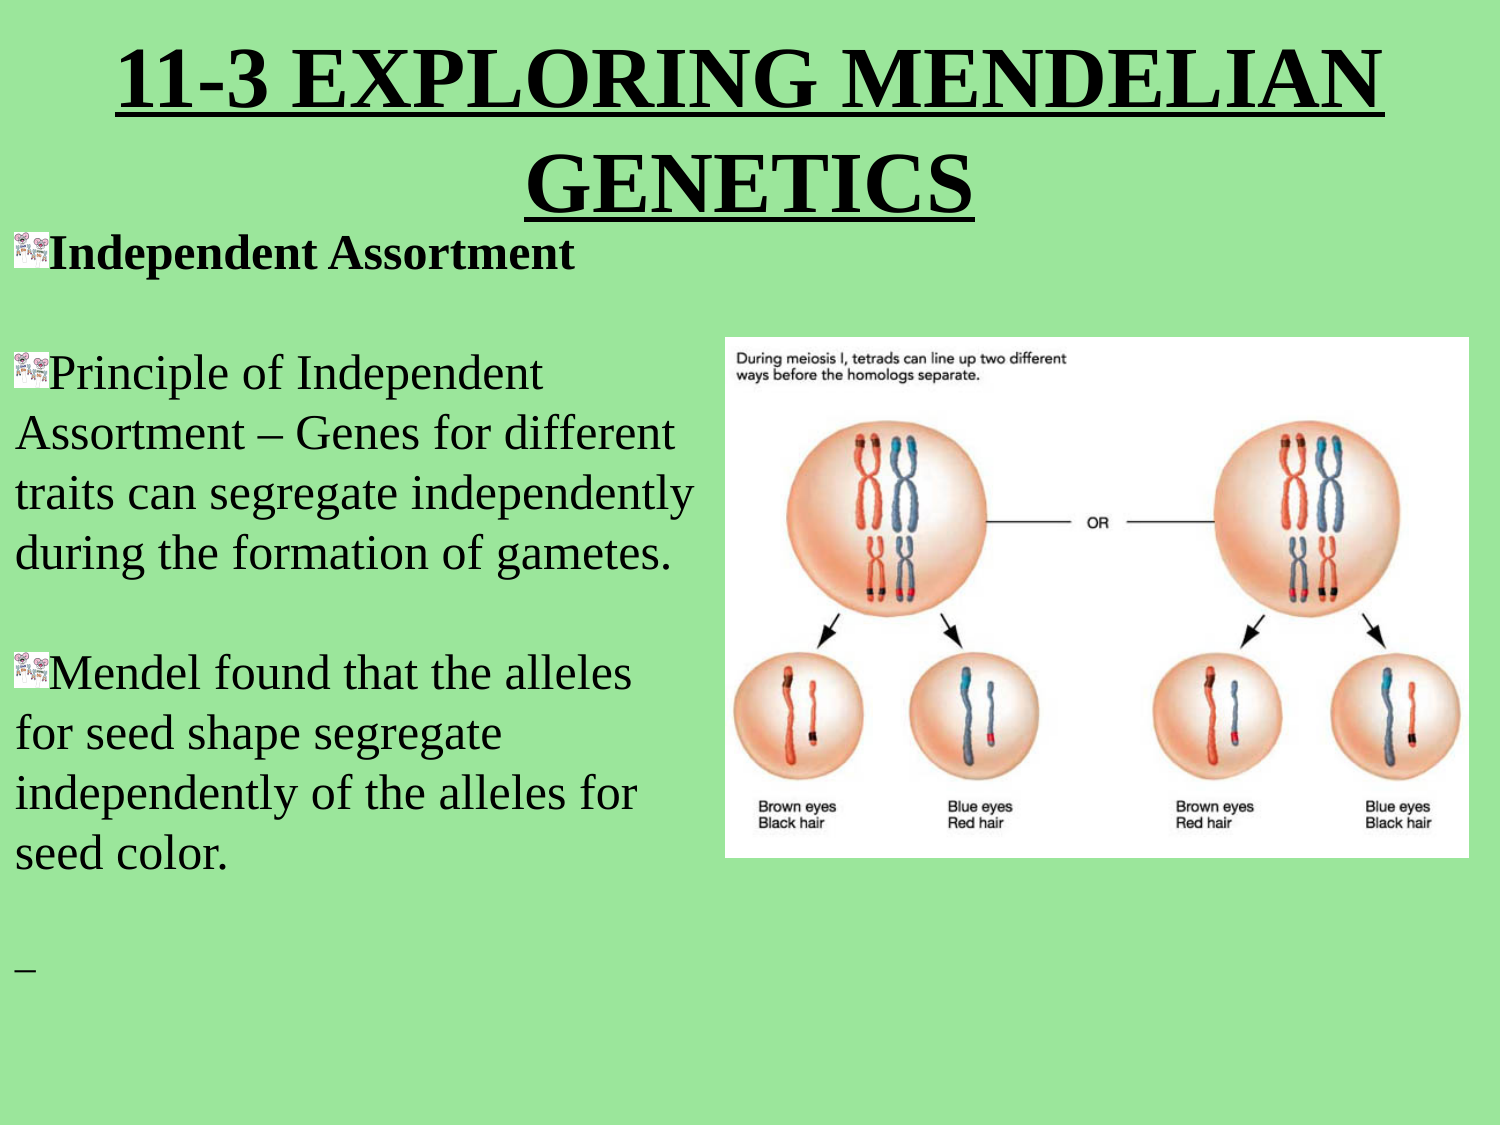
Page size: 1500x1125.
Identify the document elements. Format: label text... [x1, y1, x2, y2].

text_box Independent Assortment Principle of Independent Assortment – Genes for different traits can segregate independently during the formation of gametes. Mendel found that the alleles for seed shape segregate independently of the alleles for seed color. – [0, 212, 713, 1043]
picture [724, 337, 1469, 858]
title 11-3 EXPLORING MENDELIAN GENETICS [75, 12, 1425, 238]
picture [14, 652, 49, 688]
picture [14, 352, 49, 388]
picture [14, 232, 49, 268]
